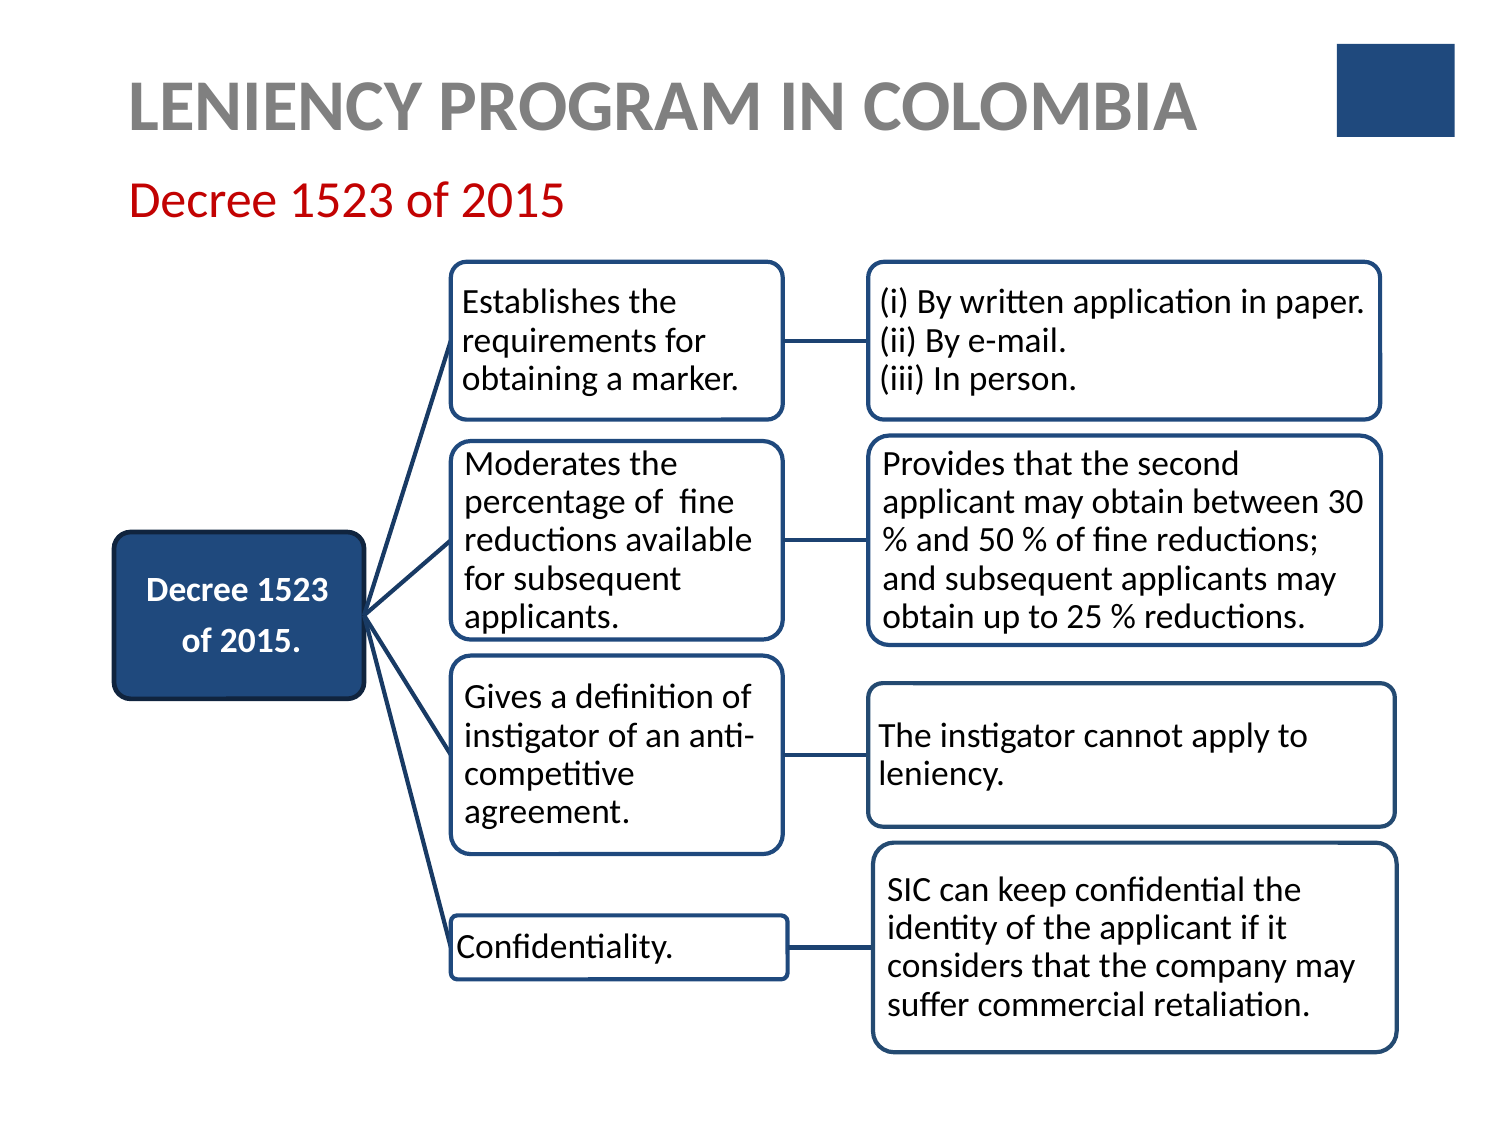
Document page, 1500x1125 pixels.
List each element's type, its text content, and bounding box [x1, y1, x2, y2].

text_box LENIENCY PROGRAM IN COLOMBIA [113, 49, 1363, 153]
text_box Decree 1523 of 2015 [113, 153, 1341, 236]
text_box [80, 260, 1432, 1054]
